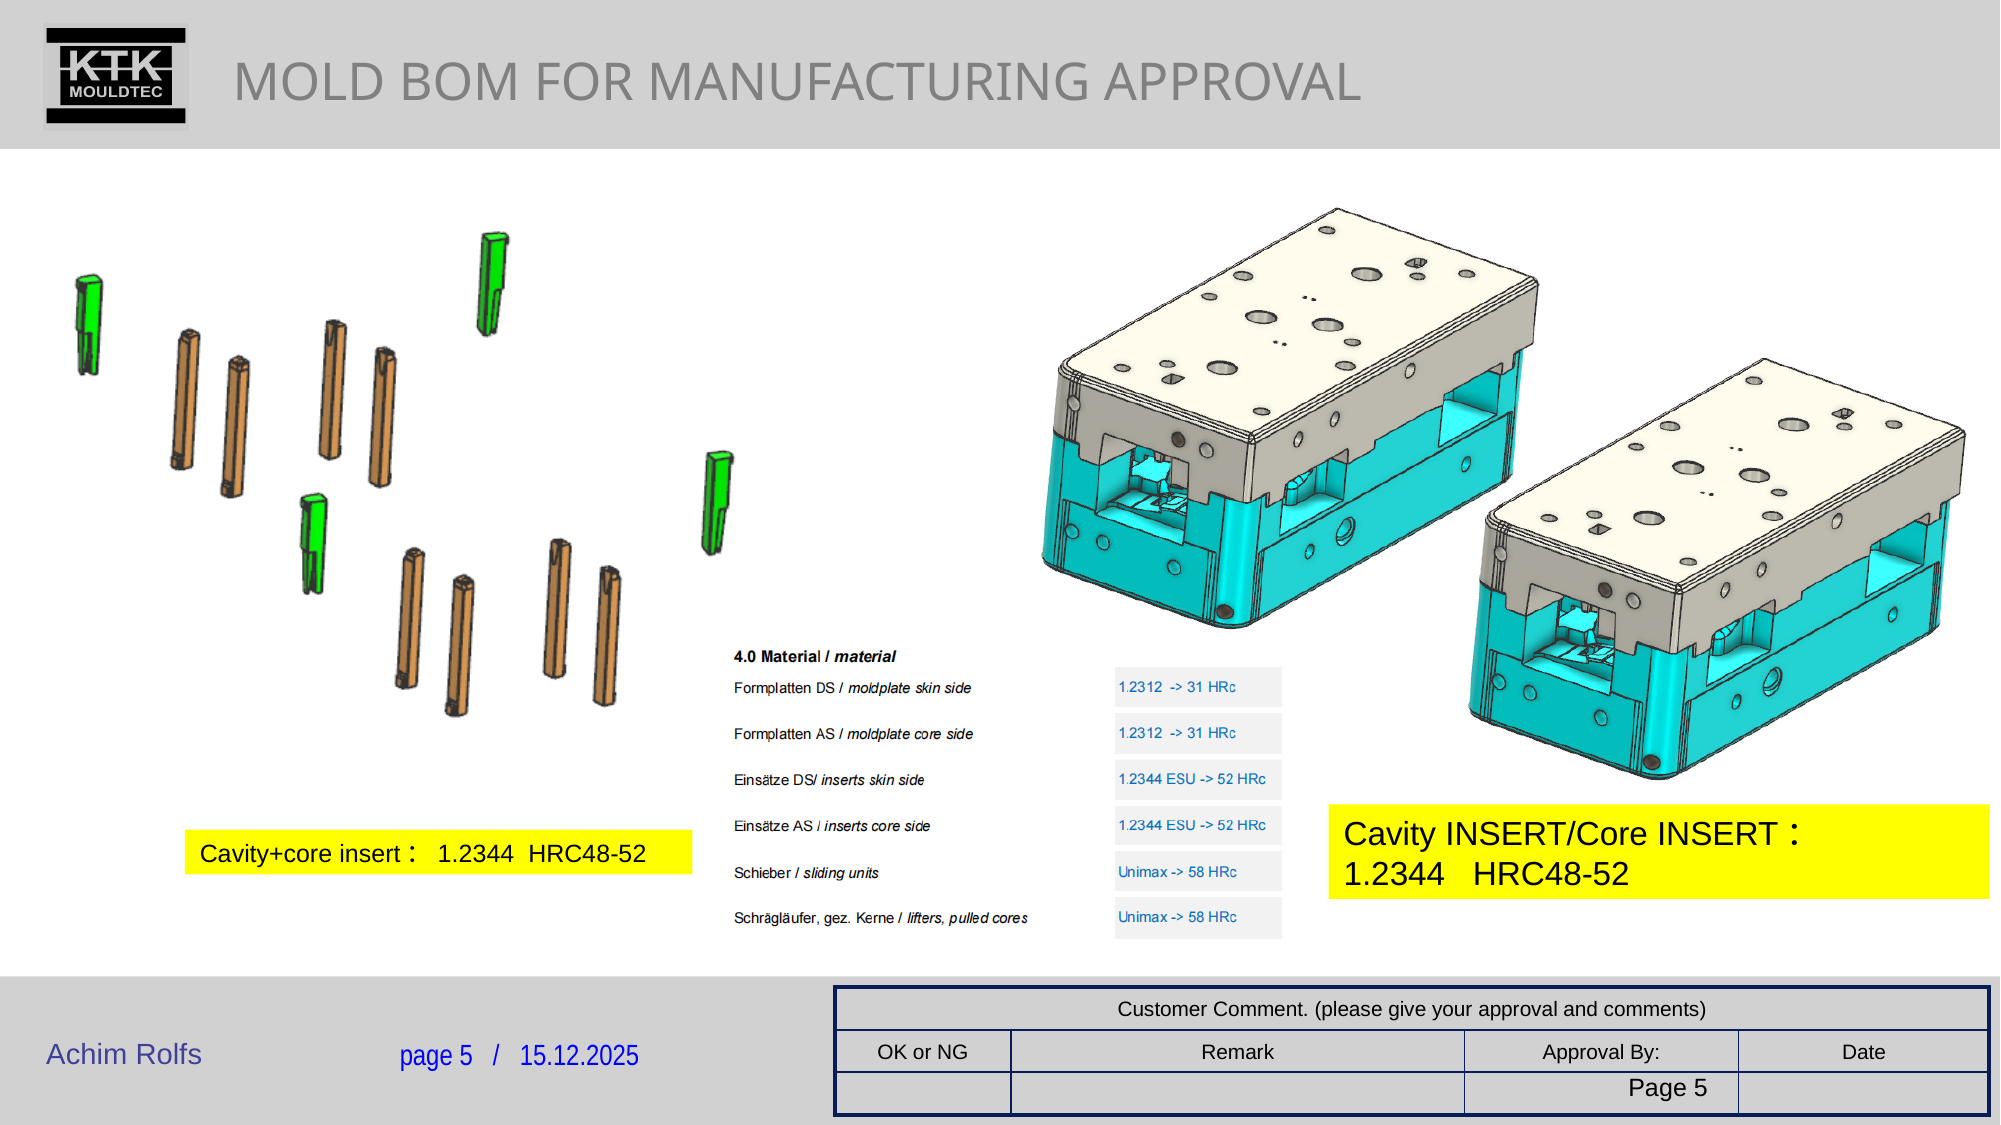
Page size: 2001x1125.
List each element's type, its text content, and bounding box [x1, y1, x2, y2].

text_box Cavity+core insert：1.2344 HRC48-52 [184, 829, 693, 875]
picture [54, 195, 1969, 941]
text_box page 5 / 15.12.2025 [370, 1011, 670, 1066]
text_box Cavity INSERT/Core INSERT： 1.2344 HRC48-52 [1328, 804, 1990, 899]
text_box Page 5 [1424, 1046, 1724, 1101]
